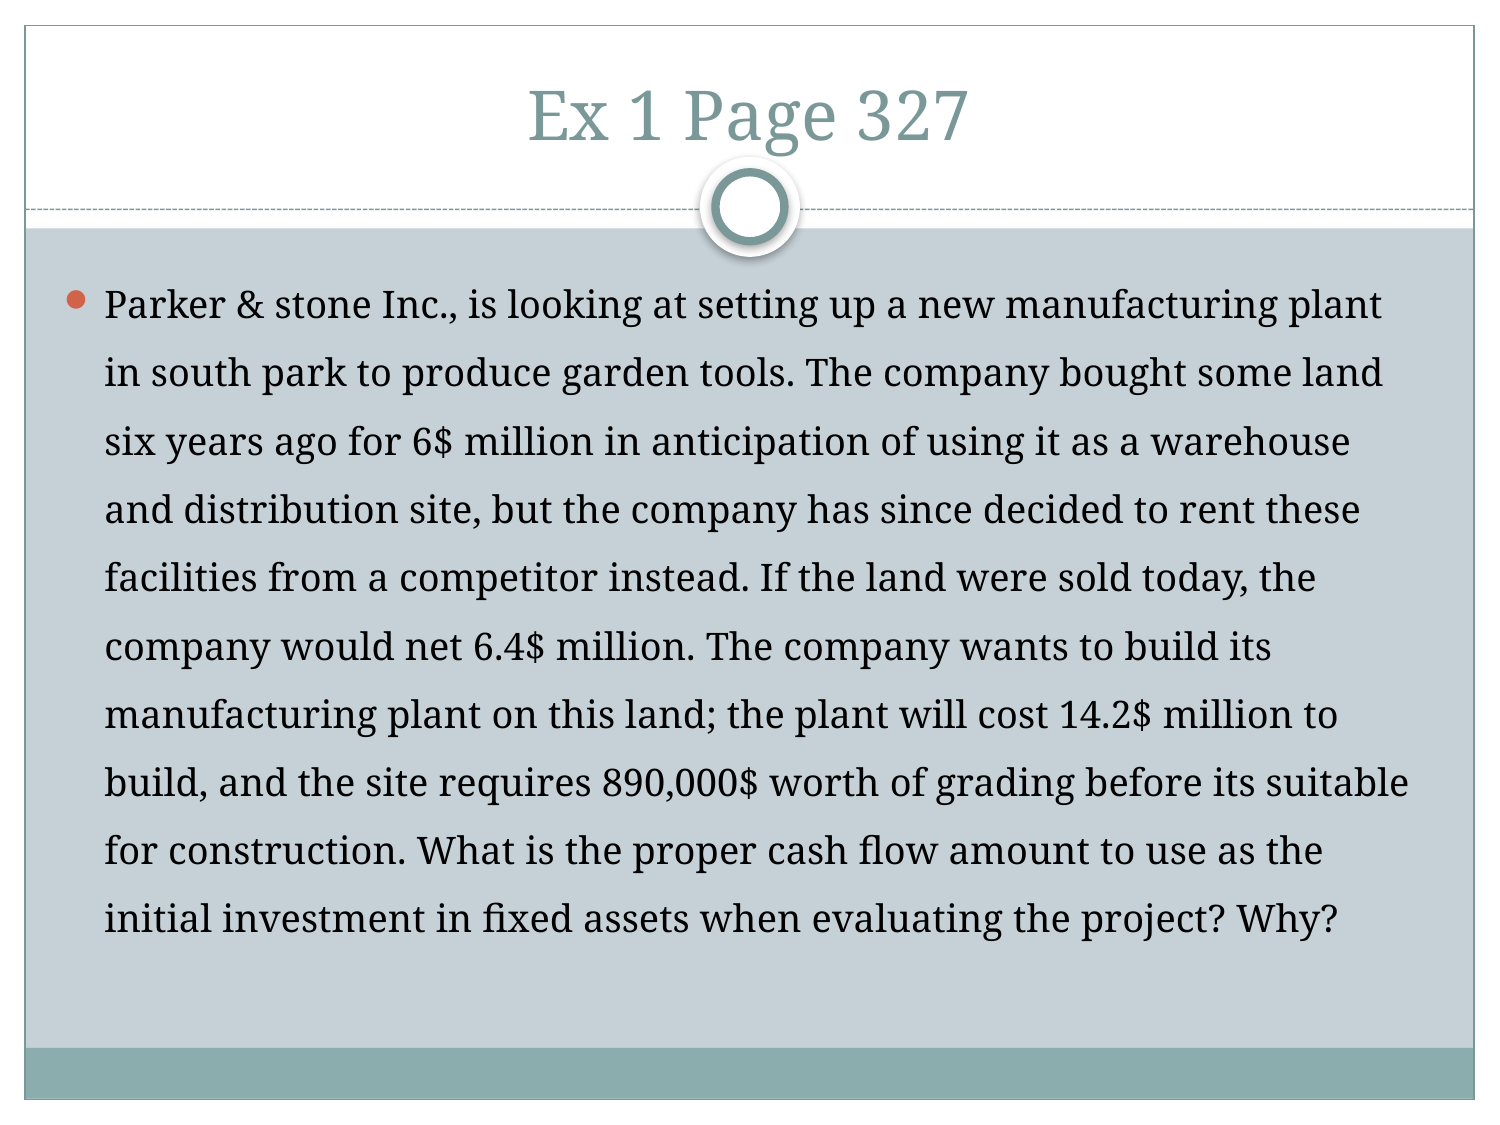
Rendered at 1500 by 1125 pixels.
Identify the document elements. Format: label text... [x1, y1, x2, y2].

list Parker & stone Inc., is looking at setting up a new manufacturing plant in south park to produce garden tools. The company bought some land six years ago for 6$ million in anticipation of using it as a warehouse and distribution site, but the company has since decided to rent these facilities from a competitor instead. If the land were sold today, the company would net 6.4$ million. The company wants to build its manufacturing plant on this land; the plant will cost 14.2$ million to build, and the site requires 890,000$ worth of grading before its suitable for construction. What is the proper cash flow amount to use as the initial investment in fixed assets when evaluating the project? Why? [49, 250, 1445, 1001]
title Ex 1 Page 327 [49, 37, 1450, 162]
